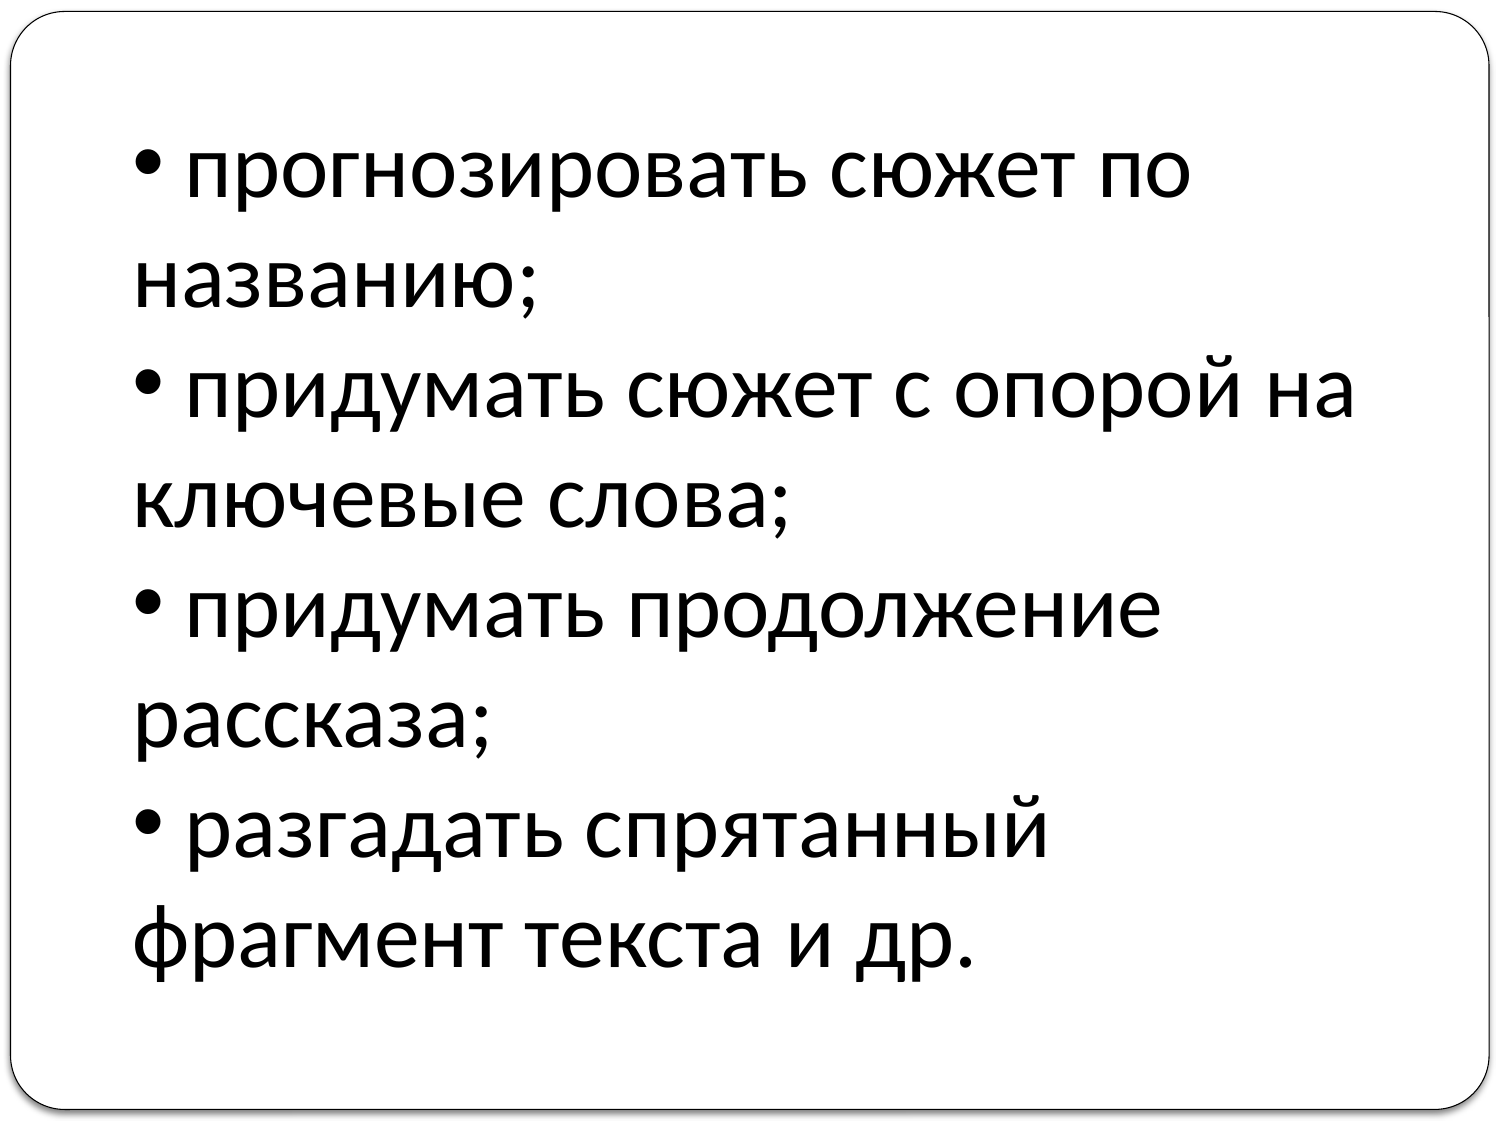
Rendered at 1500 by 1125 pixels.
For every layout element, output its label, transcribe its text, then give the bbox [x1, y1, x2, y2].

text_box прогнозировать сюжет по названию; придумать сюжет с опорой на ключевые слова; придумать продолжение рассказа; разгадать спрятанный фрагмент текста и др. [117, 98, 1407, 993]
